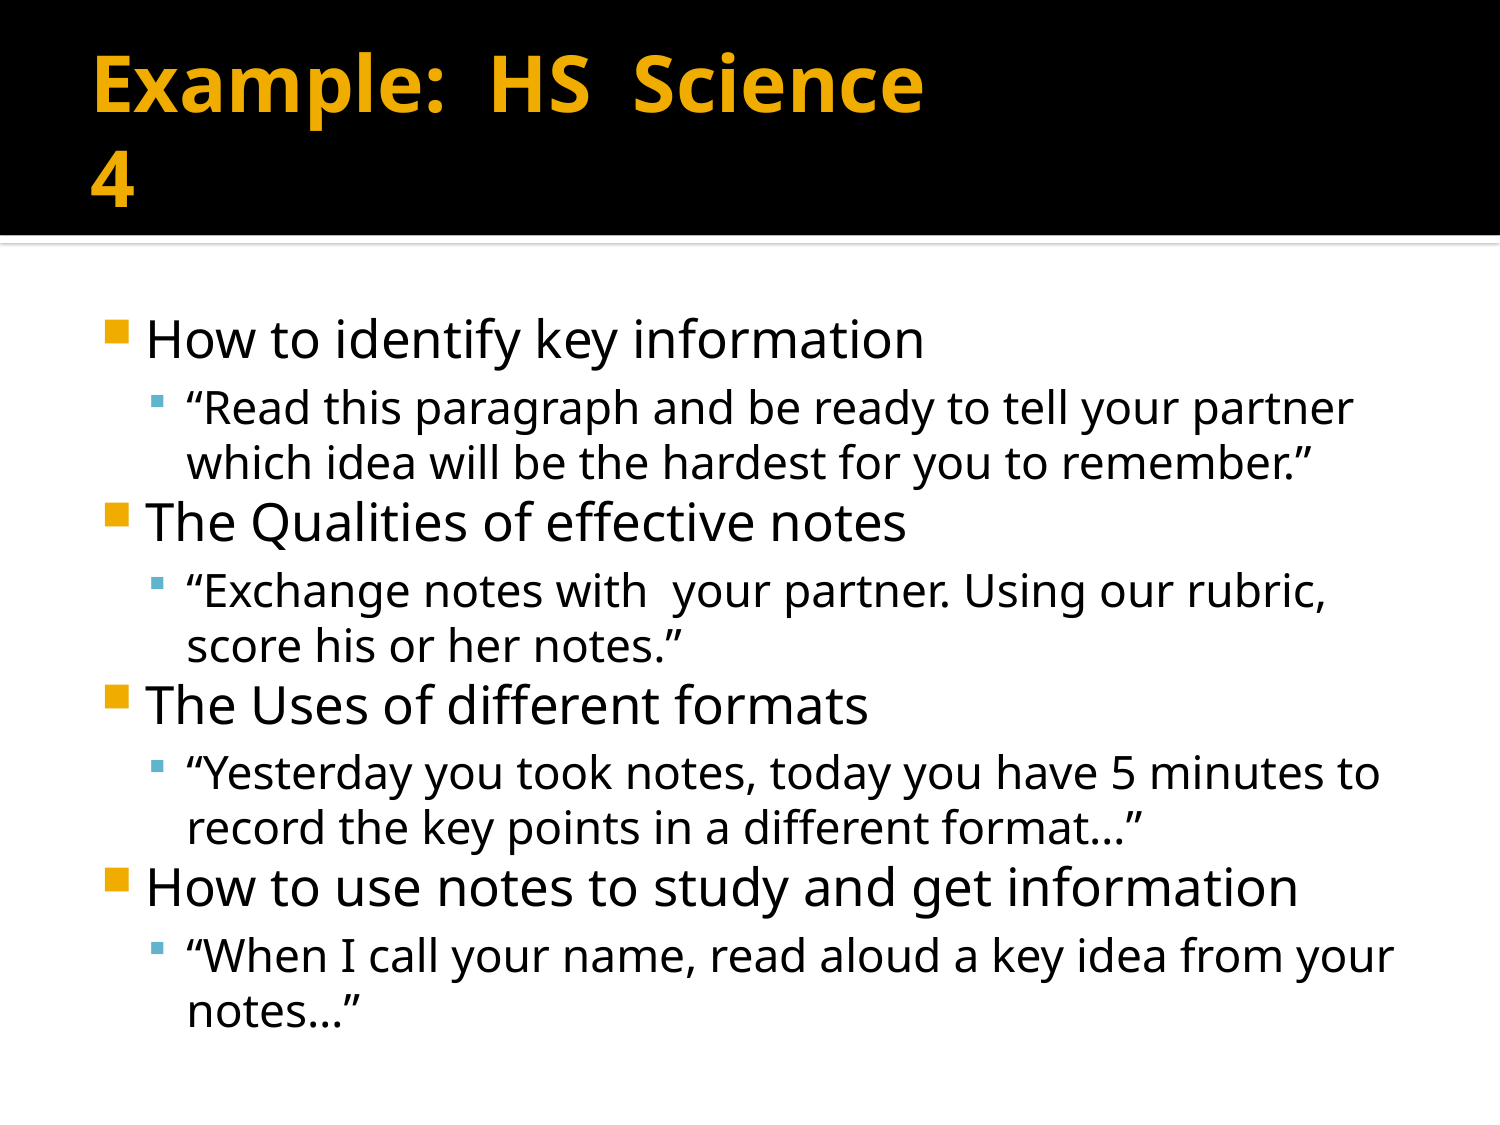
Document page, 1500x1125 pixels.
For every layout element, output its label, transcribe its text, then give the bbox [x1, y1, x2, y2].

list How to identify key information “Read this paragraph and be ready to tell your partner which idea will be the hardest for you to remember.” The Qualities of effective notes “Exchange notes with your partner. Using our rubric, score his or her notes.” The Uses of different formats “Yesterday you took notes, today you have 5 minutes to record the key points in a different format…” How to use notes to study and get information “When I call your name, read aloud a key idea from your notes…” [75, 291, 1425, 1050]
title Example: HS Science 4 [75, 25, 1425, 231]
